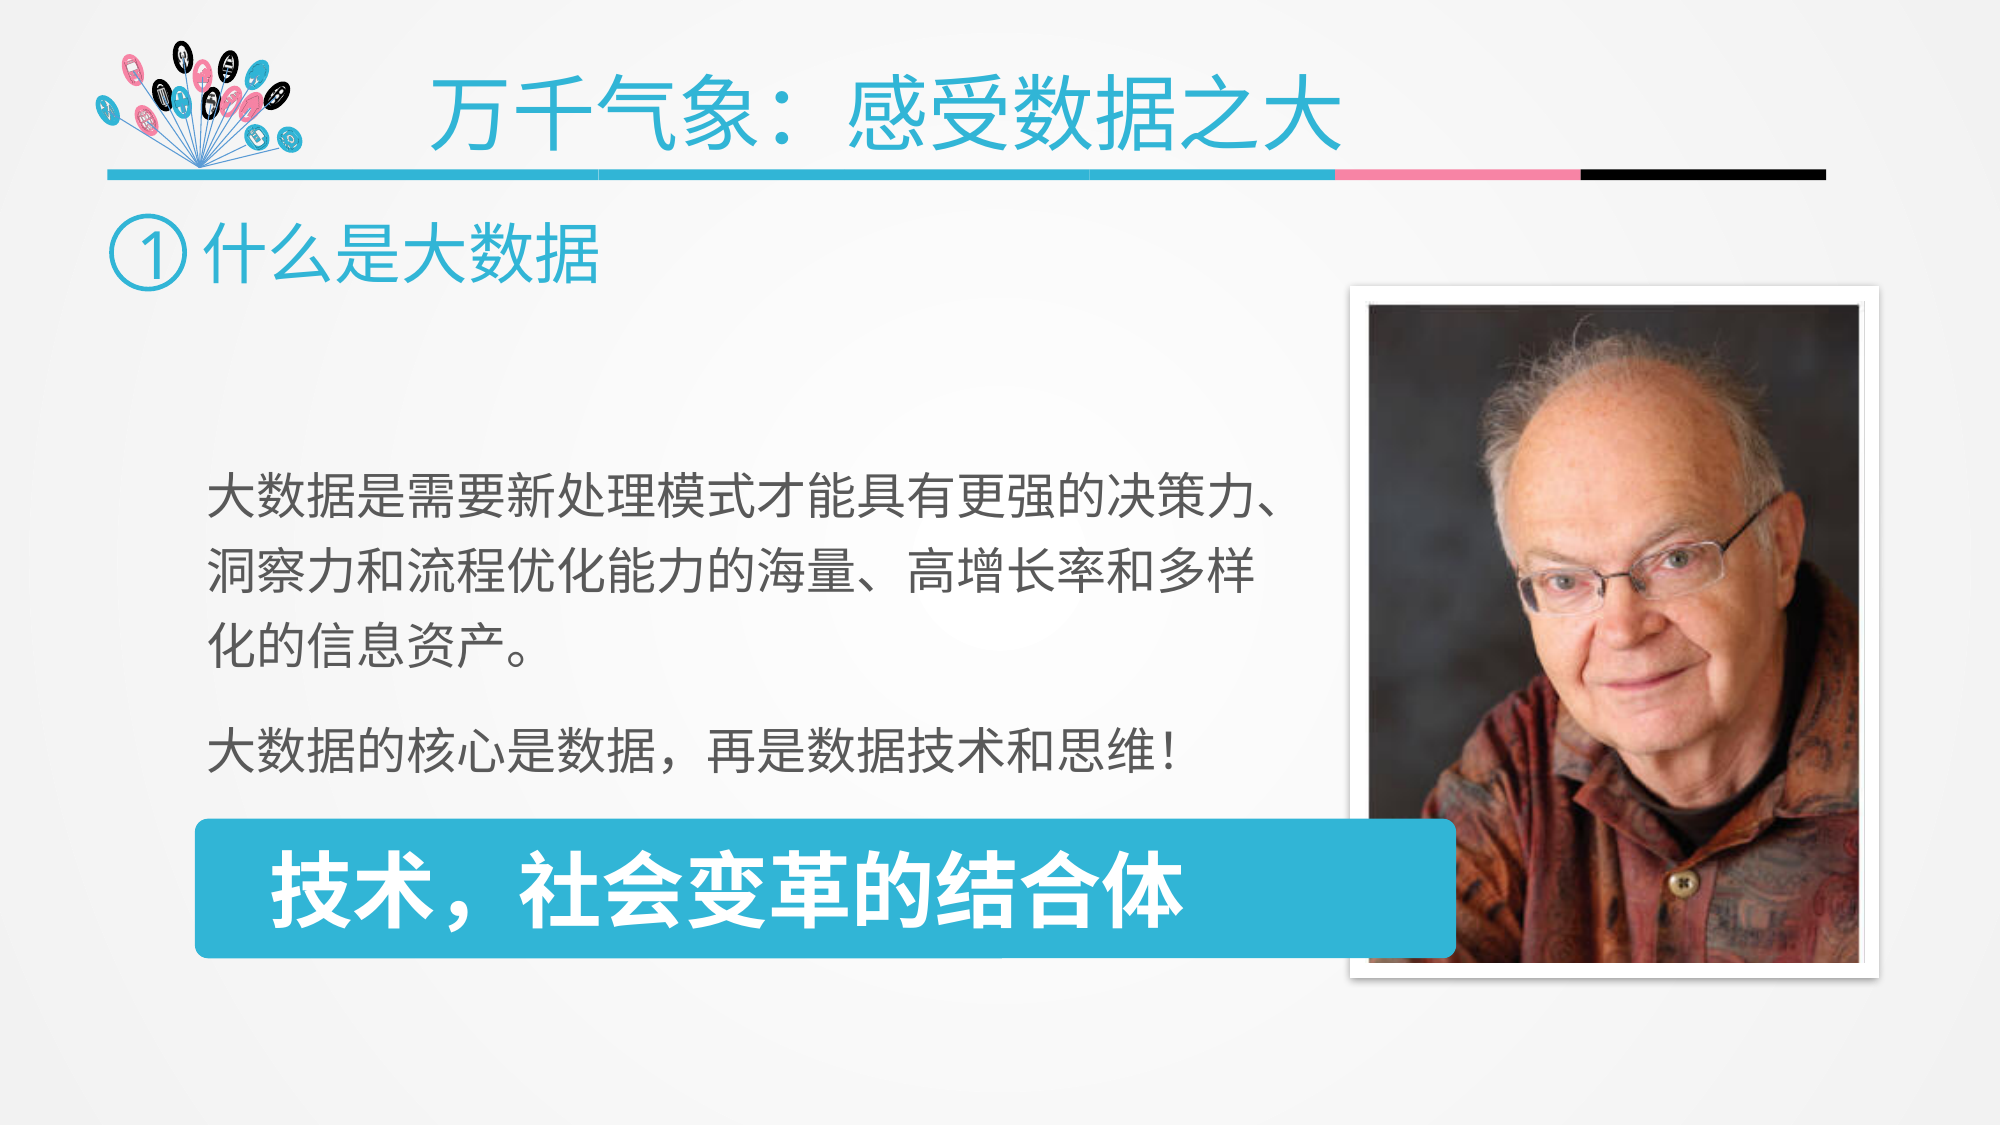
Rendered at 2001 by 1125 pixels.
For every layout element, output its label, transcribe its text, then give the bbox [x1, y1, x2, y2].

text_box [193, 817, 1364, 960]
text_box 什么是大数据 [186, 204, 617, 300]
picture [1364, 300, 1865, 964]
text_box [99, 42, 300, 168]
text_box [107, 169, 1827, 181]
text_box 1 [110, 214, 186, 291]
text_box 大数据的核心是数据，再是数据技术和思维！ [191, 696, 1274, 787]
text_box 大数据是需要新处理模式才能具有更强的决策力、洞察力和流程优化能力的海量、高增长率和多样化的信息资产。 [191, 441, 1274, 682]
text_box 万千气象：感受数据之大 [414, 54, 1360, 169]
text_box 技术，社会变革的结合体 [254, 830, 1200, 946]
